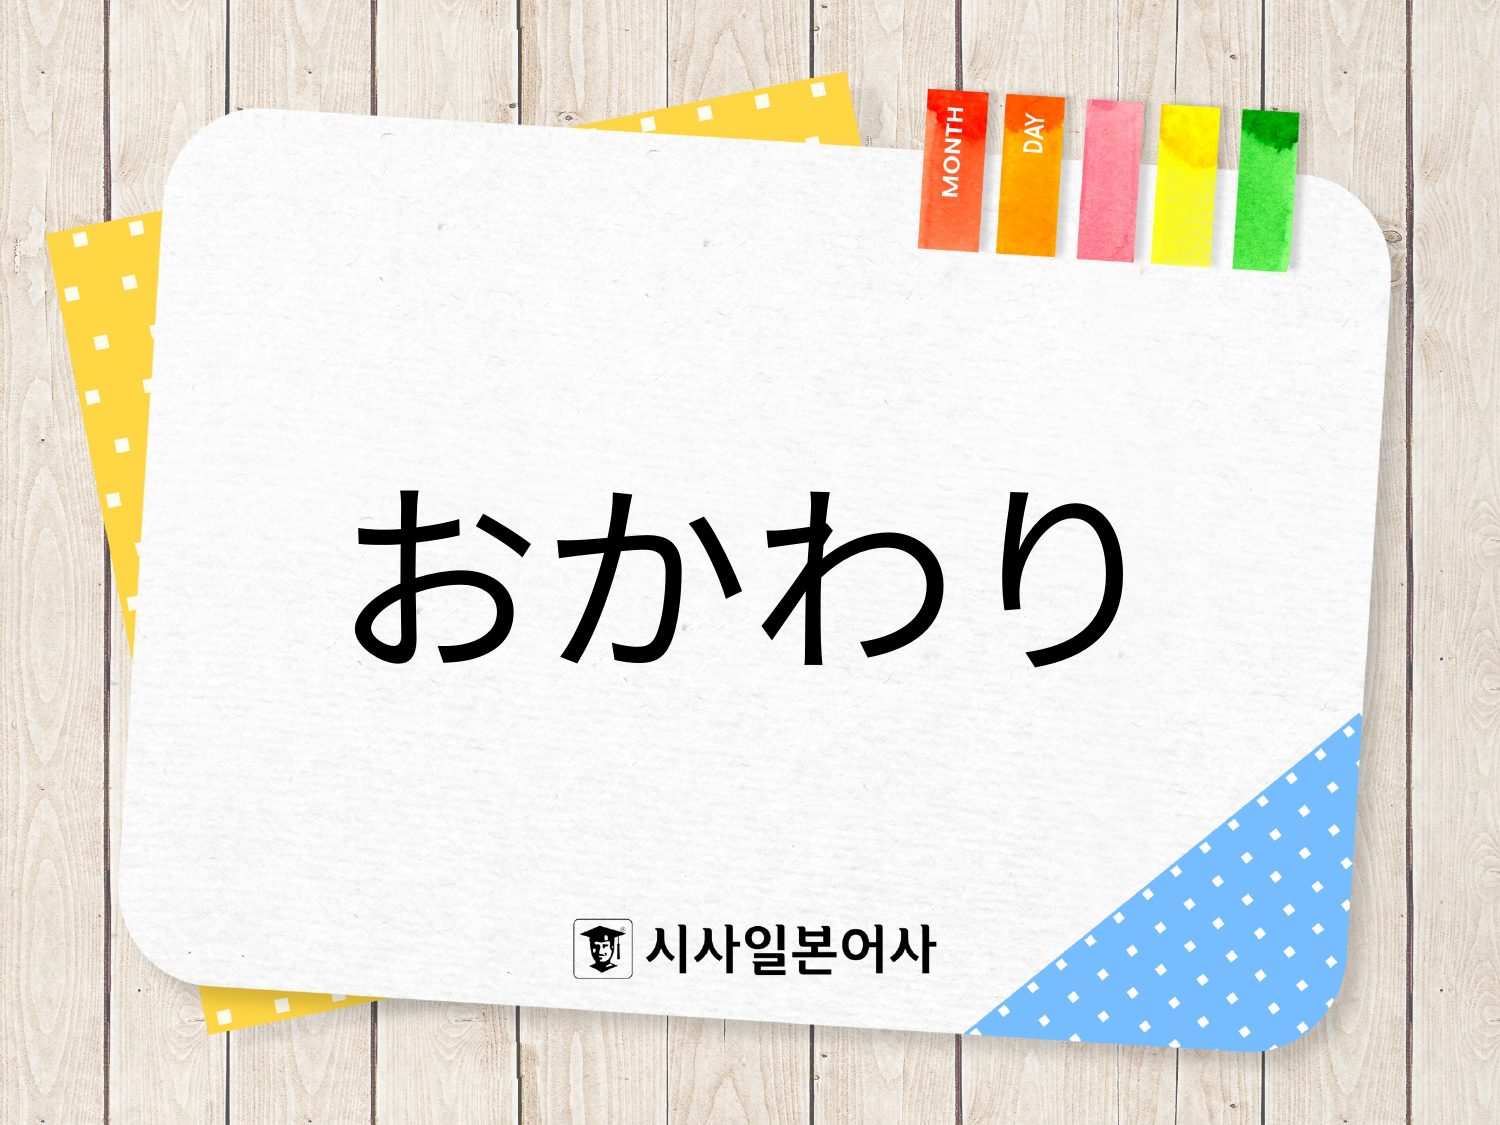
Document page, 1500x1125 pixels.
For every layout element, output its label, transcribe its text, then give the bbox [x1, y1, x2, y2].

title おかわり [75, 338, 1425, 811]
picture [0, 0, 1500, 1125]
